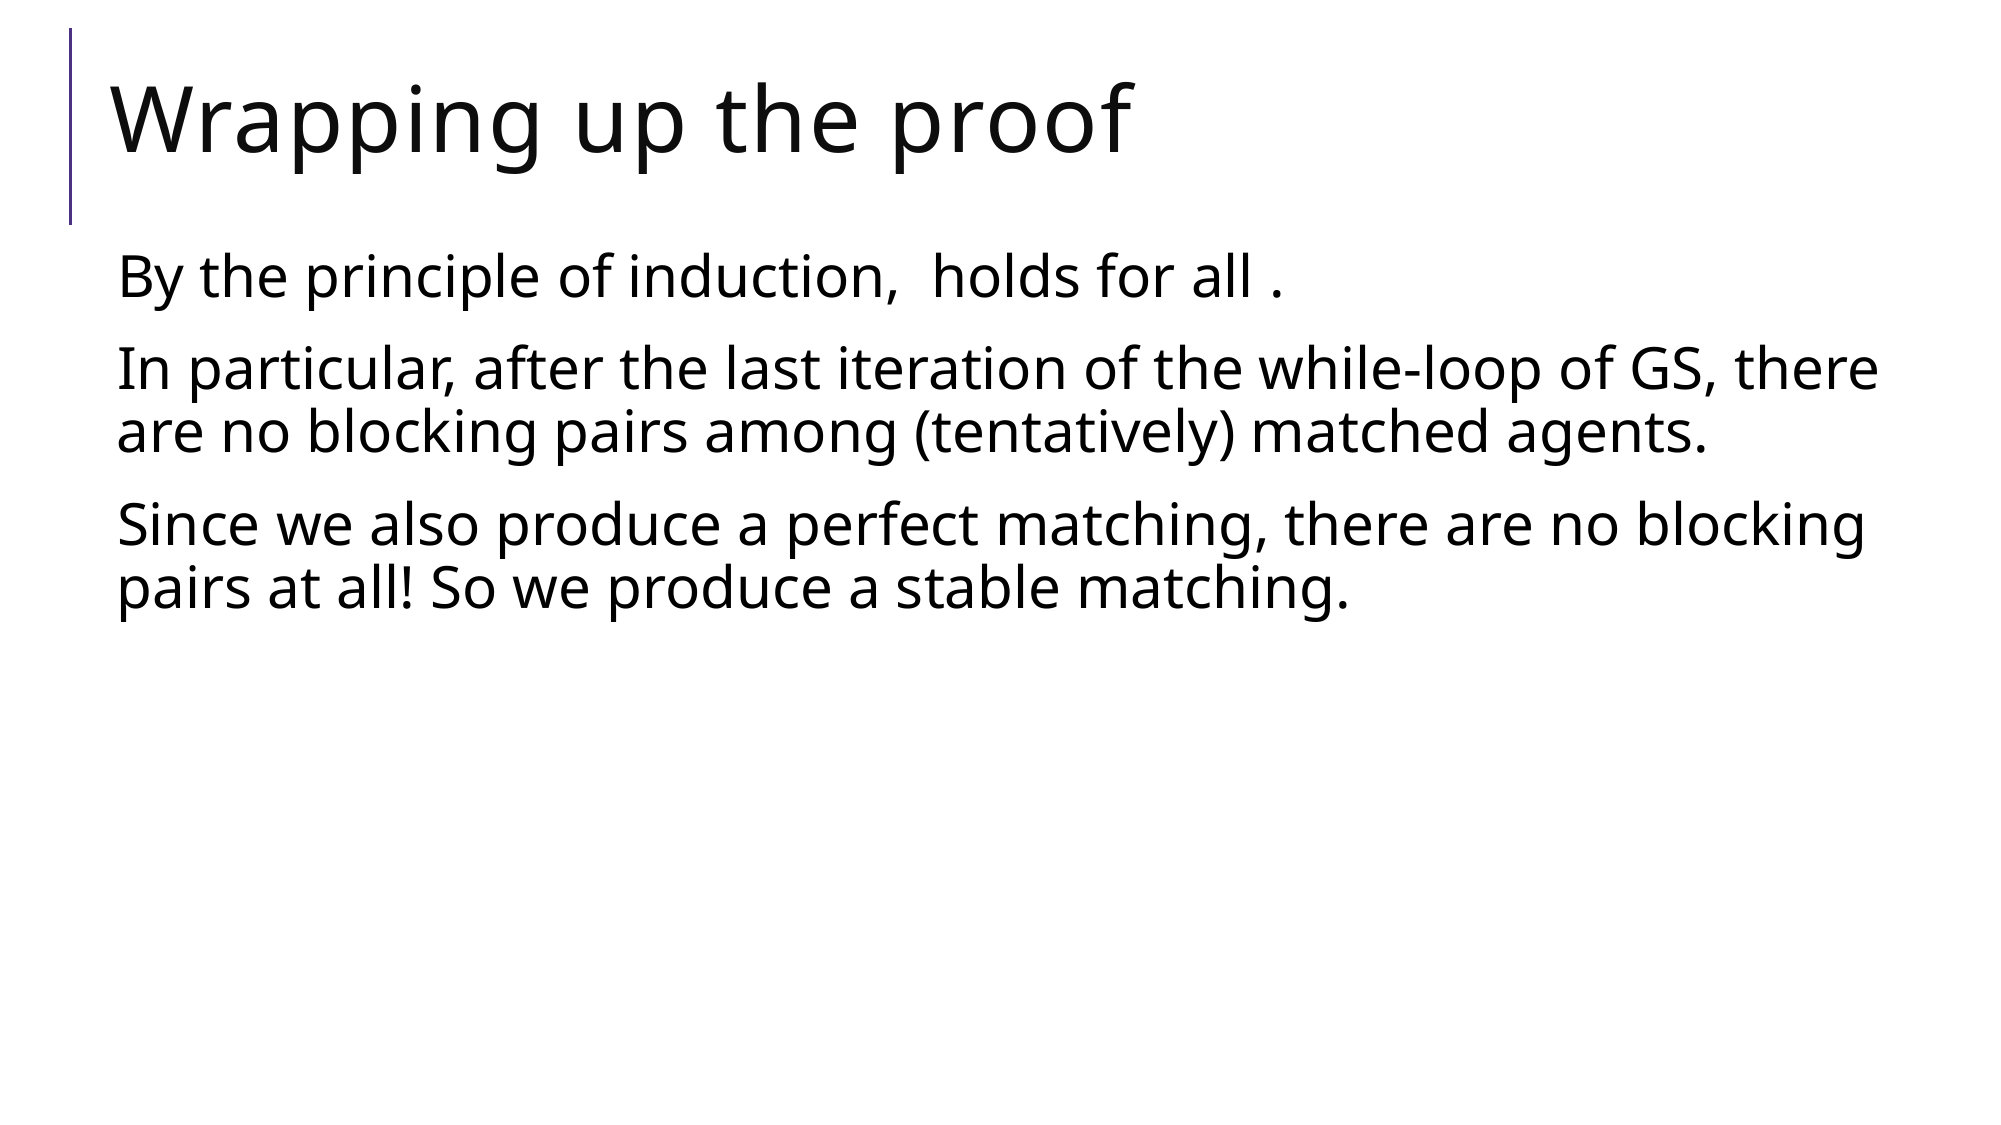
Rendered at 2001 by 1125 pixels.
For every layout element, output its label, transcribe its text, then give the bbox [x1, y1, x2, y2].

title Wrapping up the proof [94, 43, 1930, 210]
